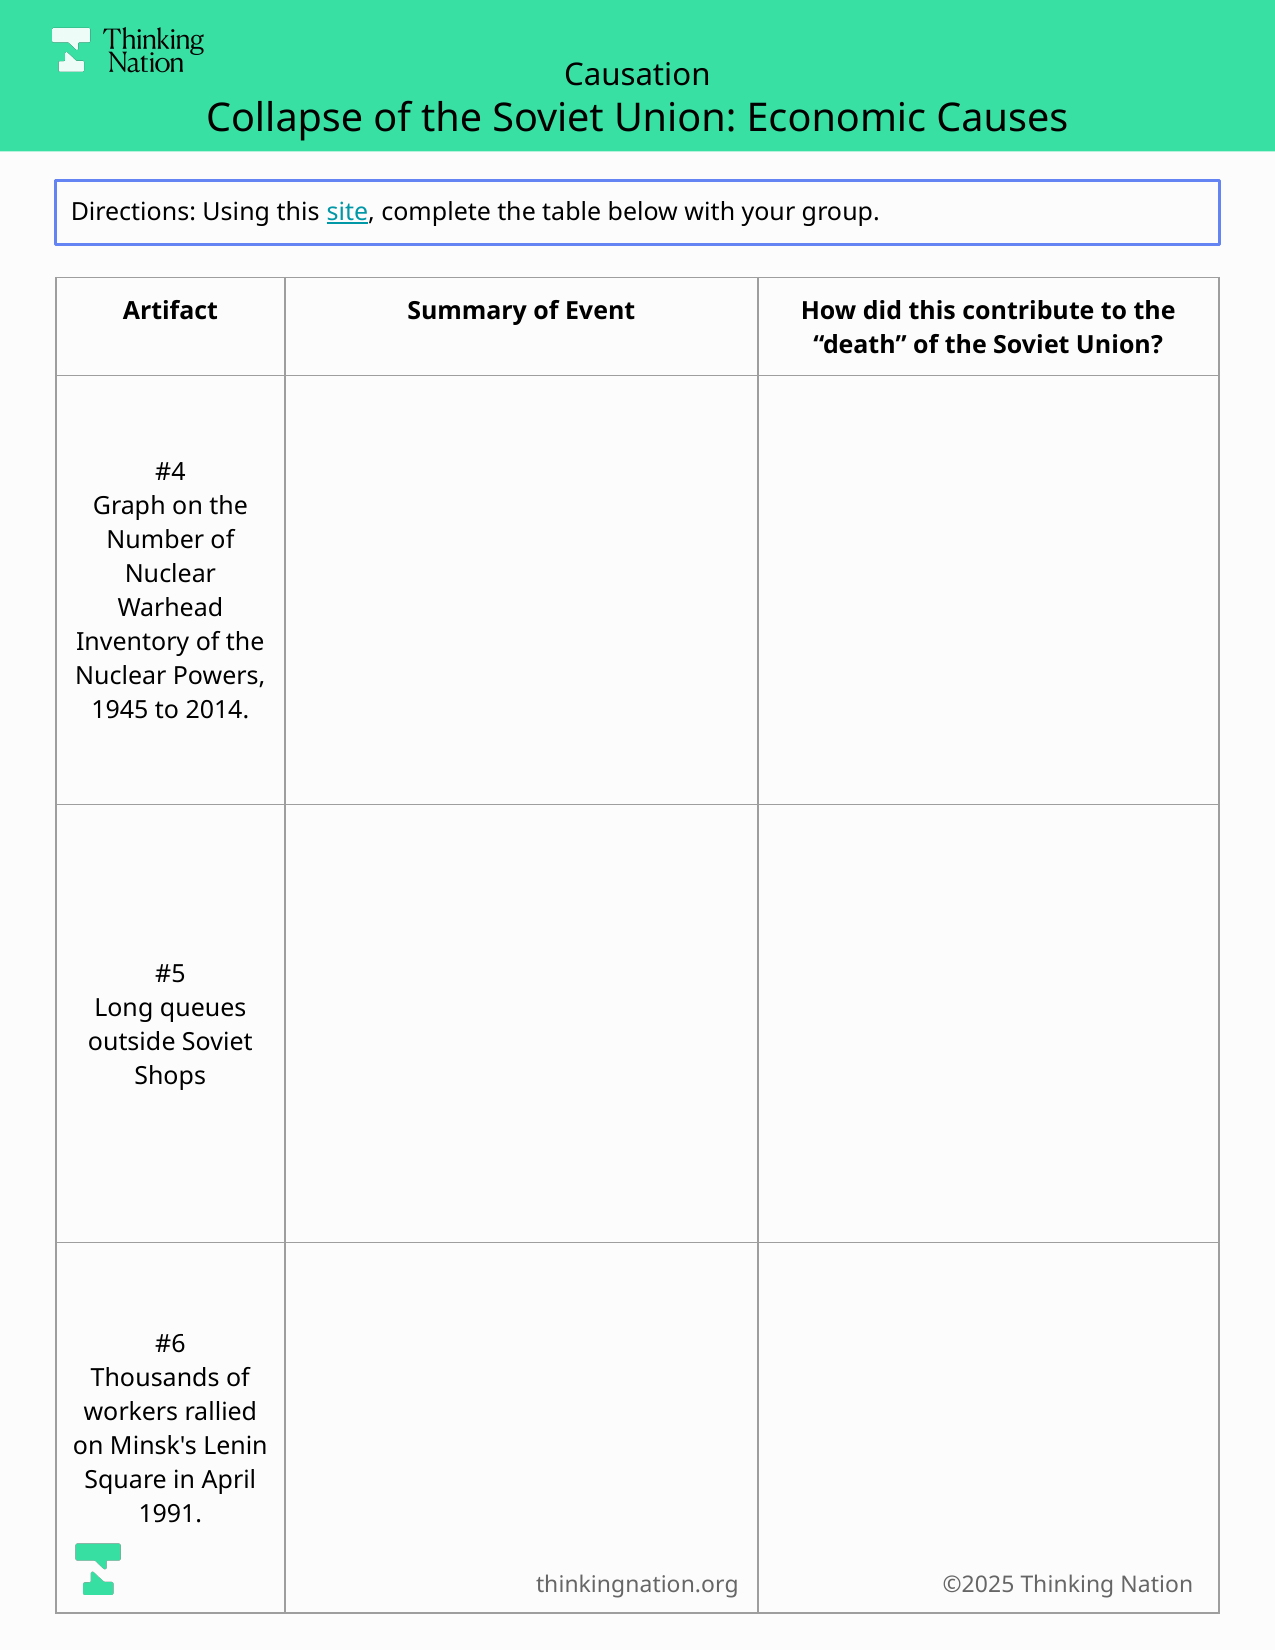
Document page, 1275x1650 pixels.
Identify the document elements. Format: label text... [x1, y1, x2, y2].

text_box Causation Collapse of the Soviet Union: Economic Causes [0, 0, 1275, 152]
table_cell [286, 1243, 757, 1612]
table_header How did this contribute to the “death” of the Soviet Union? [759, 278, 1218, 375]
picture [35, 13, 210, 87]
table_cell #4 Graph on the Number of Nuclear Warhead Inventory of the Nuclear Powers, 1945 to 2014. [57, 376, 284, 804]
table_header Artifact [57, 278, 284, 375]
table_cell [286, 376, 757, 804]
table_header Summary of Event [286, 278, 757, 375]
table_cell #5 Long queues outside Soviet Shops [57, 805, 284, 1242]
table_cell [286, 805, 757, 1242]
text_box Directions: Using this site, complete the table below with your group. [55, 180, 1220, 245]
table_cell [759, 376, 1218, 804]
table_cell [759, 1243, 1218, 1612]
table_cell [759, 805, 1218, 1242]
picture [62, 1533, 134, 1605]
table_cell #6 Thousands of workers rallied on Minsk's Lenin Square in April 1991. [57, 1243, 284, 1612]
